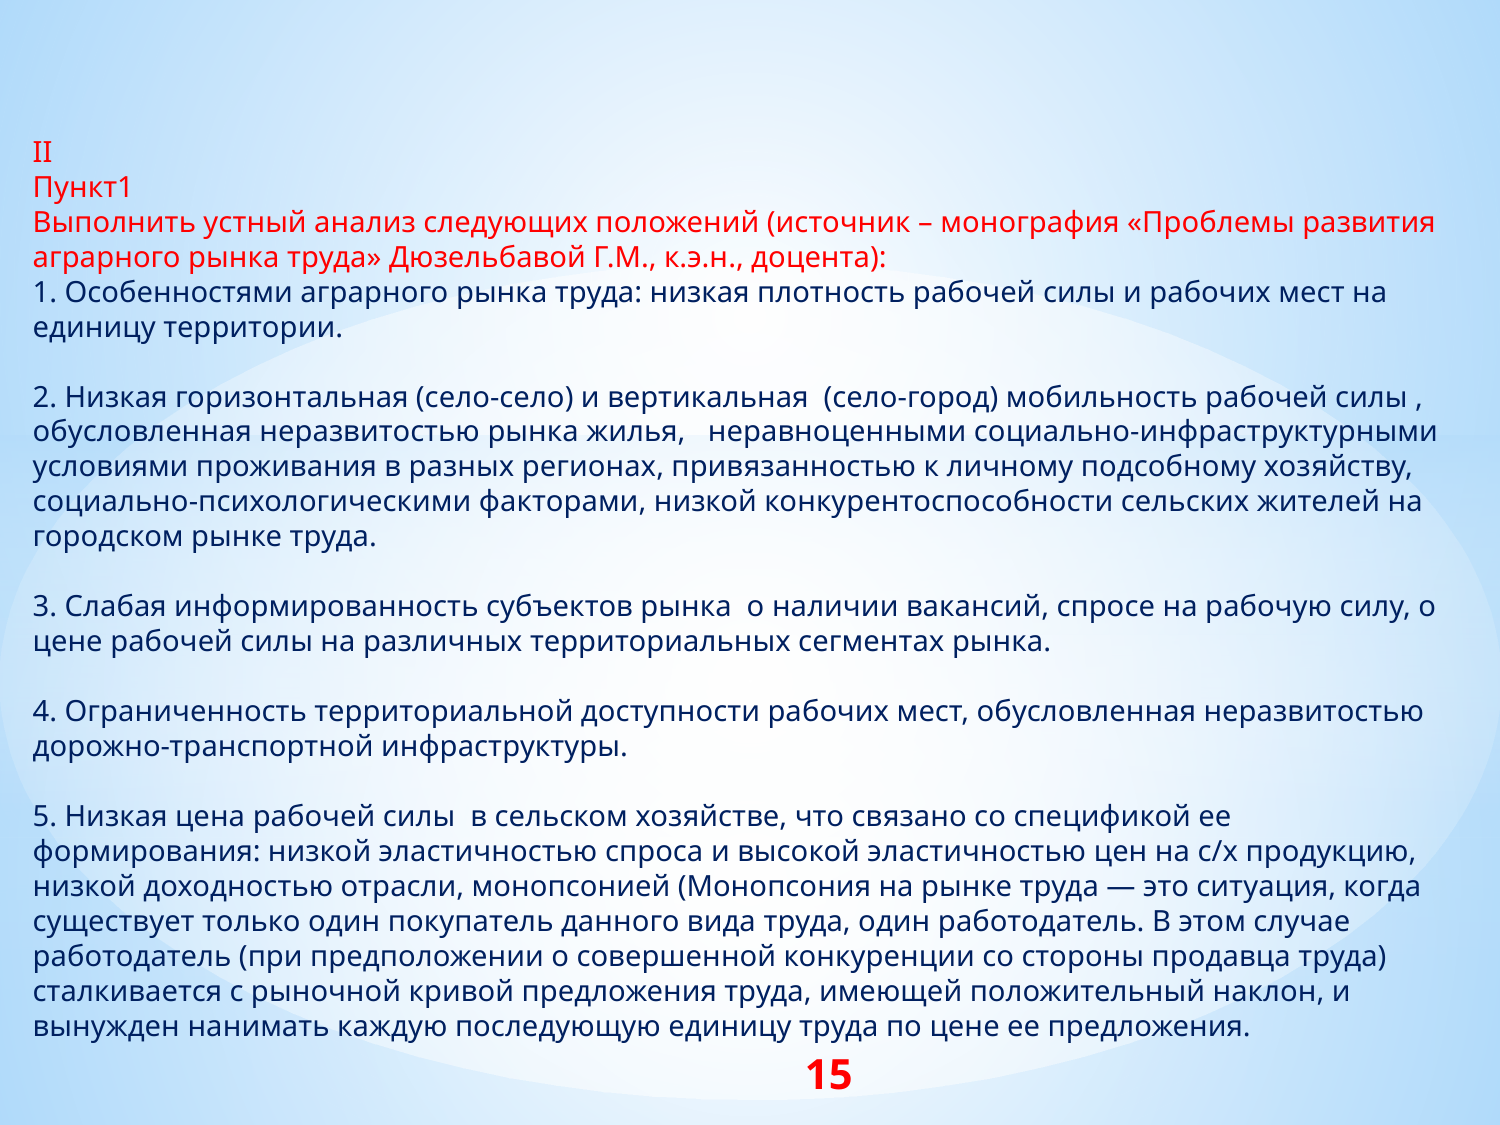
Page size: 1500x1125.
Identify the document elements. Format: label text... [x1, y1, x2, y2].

slide_number 15 [679, 1046, 980, 1107]
footer [75, 1012, 625, 1073]
title II Пункт1 Выполнить устный анализ следующих положений (источник – монография «Проблемы развития аграрного рынка труда» Дюзельбавой Г.М., к.э.н., доцента): 1. Особенностями аграрного рынка труда: низкая плотность рабочей силы и рабочих мест на единицу территории. 2. Низкая горизонтальная (село-село) и вертикальная (село-город) мобильность рабочей силы , обусловленная неразвитостью рынка жилья, неравноценными социально-инфраструктурными условиями проживания в разных регионах, привязанностью к личному подсобному хозяйству, социально-психологическими факторами, низкой конкурентоспособности сельских жителей на городском рынке труда. 3. Слабая информированность субъектов рынка о наличии вакансий, спросе на рабочую силу, о цене рабочей силы на различных территориальных сегментах рынка. 4. Ограниченность территориальной доступности рабочих мест, обусловленная неразвитостью дорожно-транспортной инфраструктуры. 5. Низкая цена рабочей силы в сельском хозяйстве, что связано со спецификой ее формирования: низкой эластичностью спроса и высокой эластичностью цен на с/х продукцию, низкой доходностью отрасли, монопсонией (Монопсония на рынке труда — это ситуация, когда существует только один покупатель данного вида труда, один работодатель. В этом случае работодатель (при предположении о совершенной конкуренции со стороны продавца труда) сталкивается с рыночной кривой предложения труда, имеющей положительный наклон, и вынужден нанимать каждую последующую единицу труда по цене ее предложения. [17, 19, 1459, 1090]
